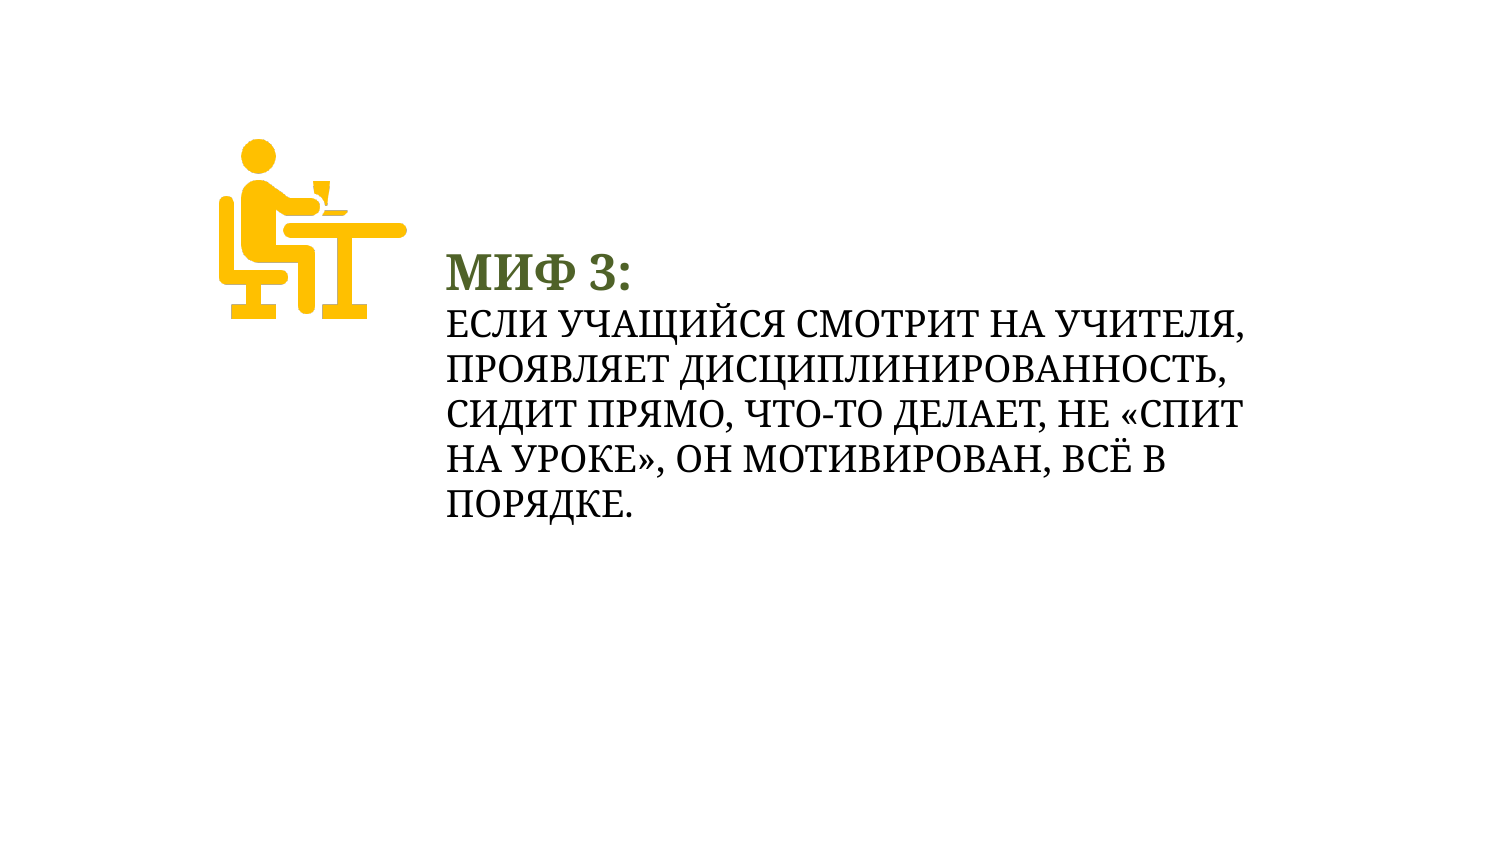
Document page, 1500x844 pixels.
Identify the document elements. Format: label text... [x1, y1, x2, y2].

text_box МИФ 3: ЕСЛИ УЧАЩИЙСЯ СМОТРИТ НА УЧИТЕЛЯ, ПРОЯВЛЯЕТ ДИСЦИПЛИНИРОВАННОСТЬ, СИДИТ ПРЯМО, ЧТО-ТО ДЕЛАЕТ, НЕ «СПИТ НА УРОКЕ», ОН МОТИВИРОВАН, ВСЁ В ПОРЯДКЕ. [430, 232, 1282, 533]
picture [194, 114, 432, 352]
